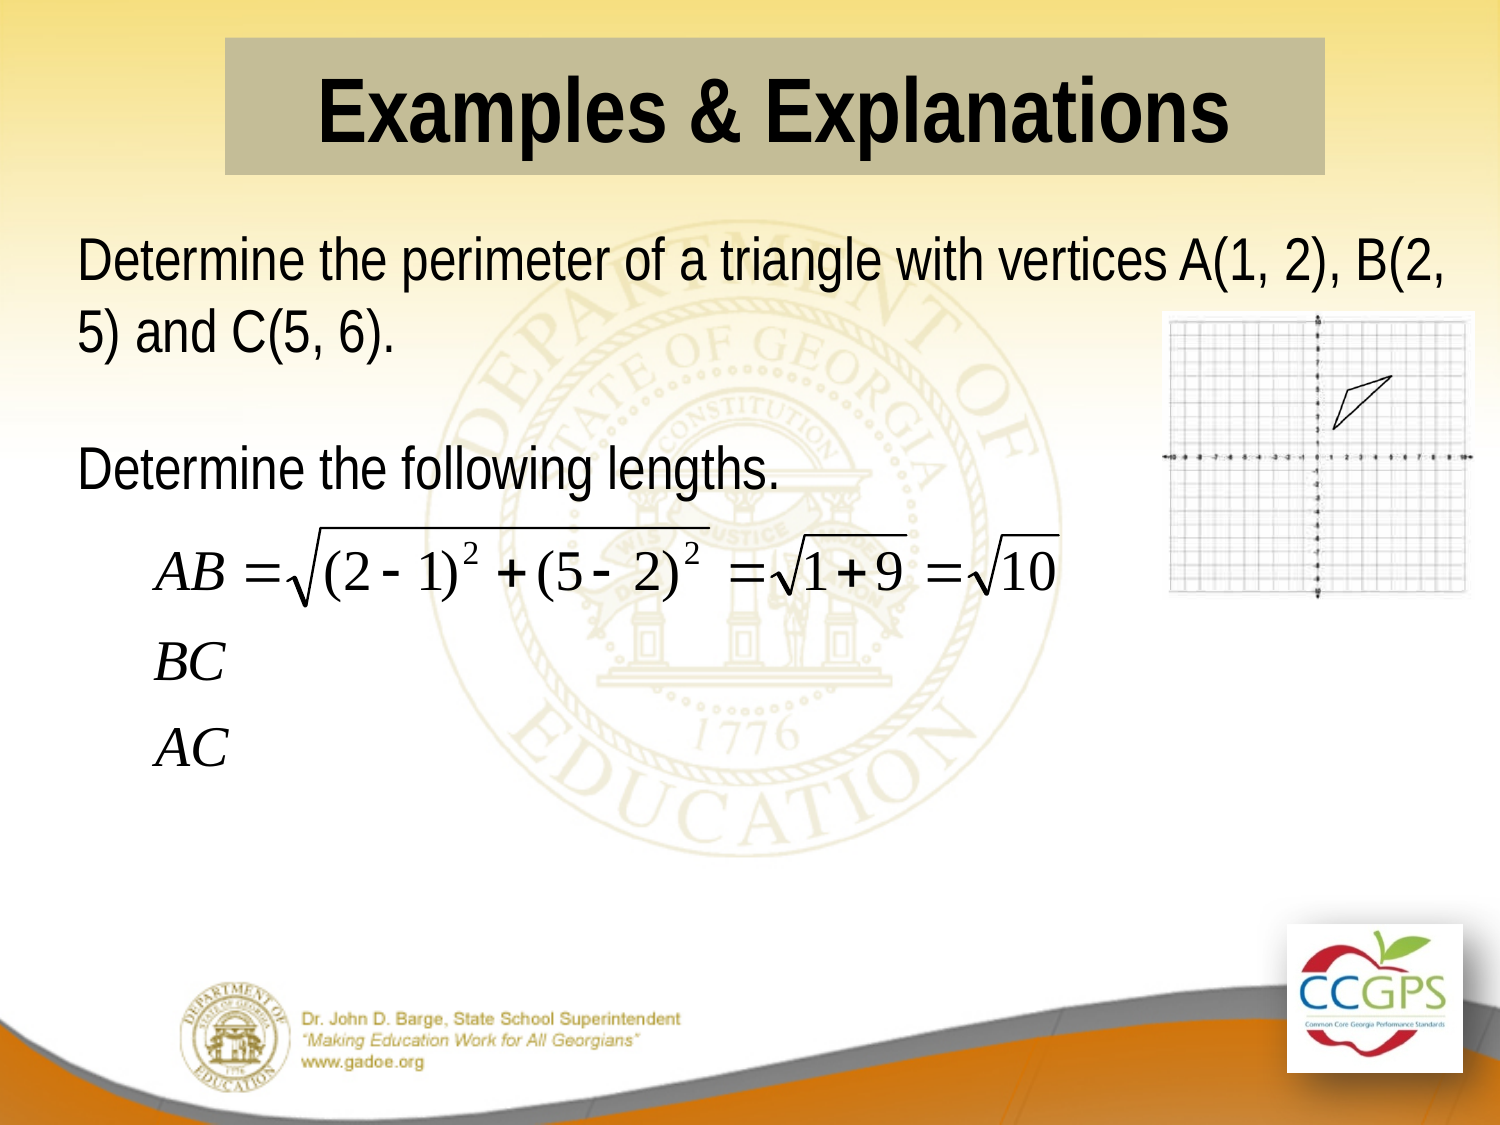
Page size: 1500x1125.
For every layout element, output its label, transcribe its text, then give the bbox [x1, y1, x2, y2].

subtitle Determine the perimeter of a triangle with vertices A(1, 2), B(2, 5) and C(5, 6). Determine the following lengths. [62, 212, 1463, 926]
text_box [142, 512, 1072, 782]
picture [0, 0, 1500, 1125]
title Examples & Explanations [224, 37, 1326, 176]
